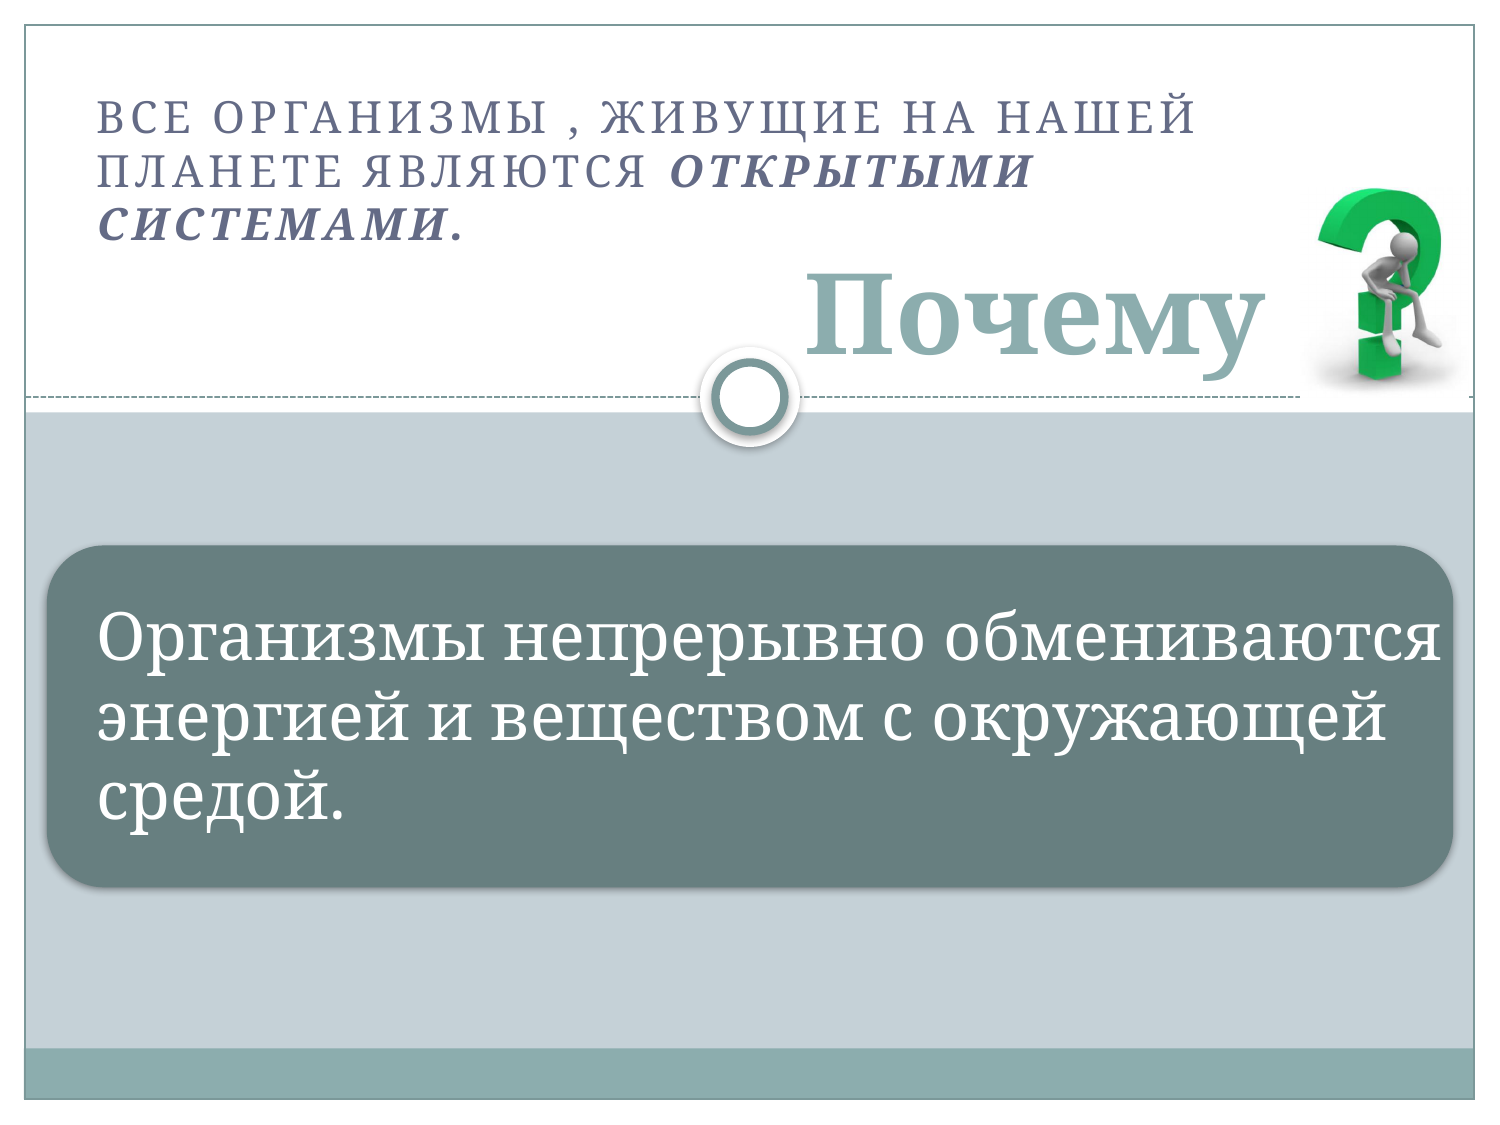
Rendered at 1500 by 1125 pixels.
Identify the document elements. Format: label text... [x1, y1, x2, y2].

subtitle Все организмы , живущие на нашей планете являются открытыми системами. [82, 82, 1430, 258]
picture [1300, 187, 1469, 399]
text_box Организмы непрерывно обмениваются энергией и веществом с окружающей средой. [1459, 585, 1465, 841]
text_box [46, 386, 1454, 915]
text_box Почему [789, 234, 1282, 383]
